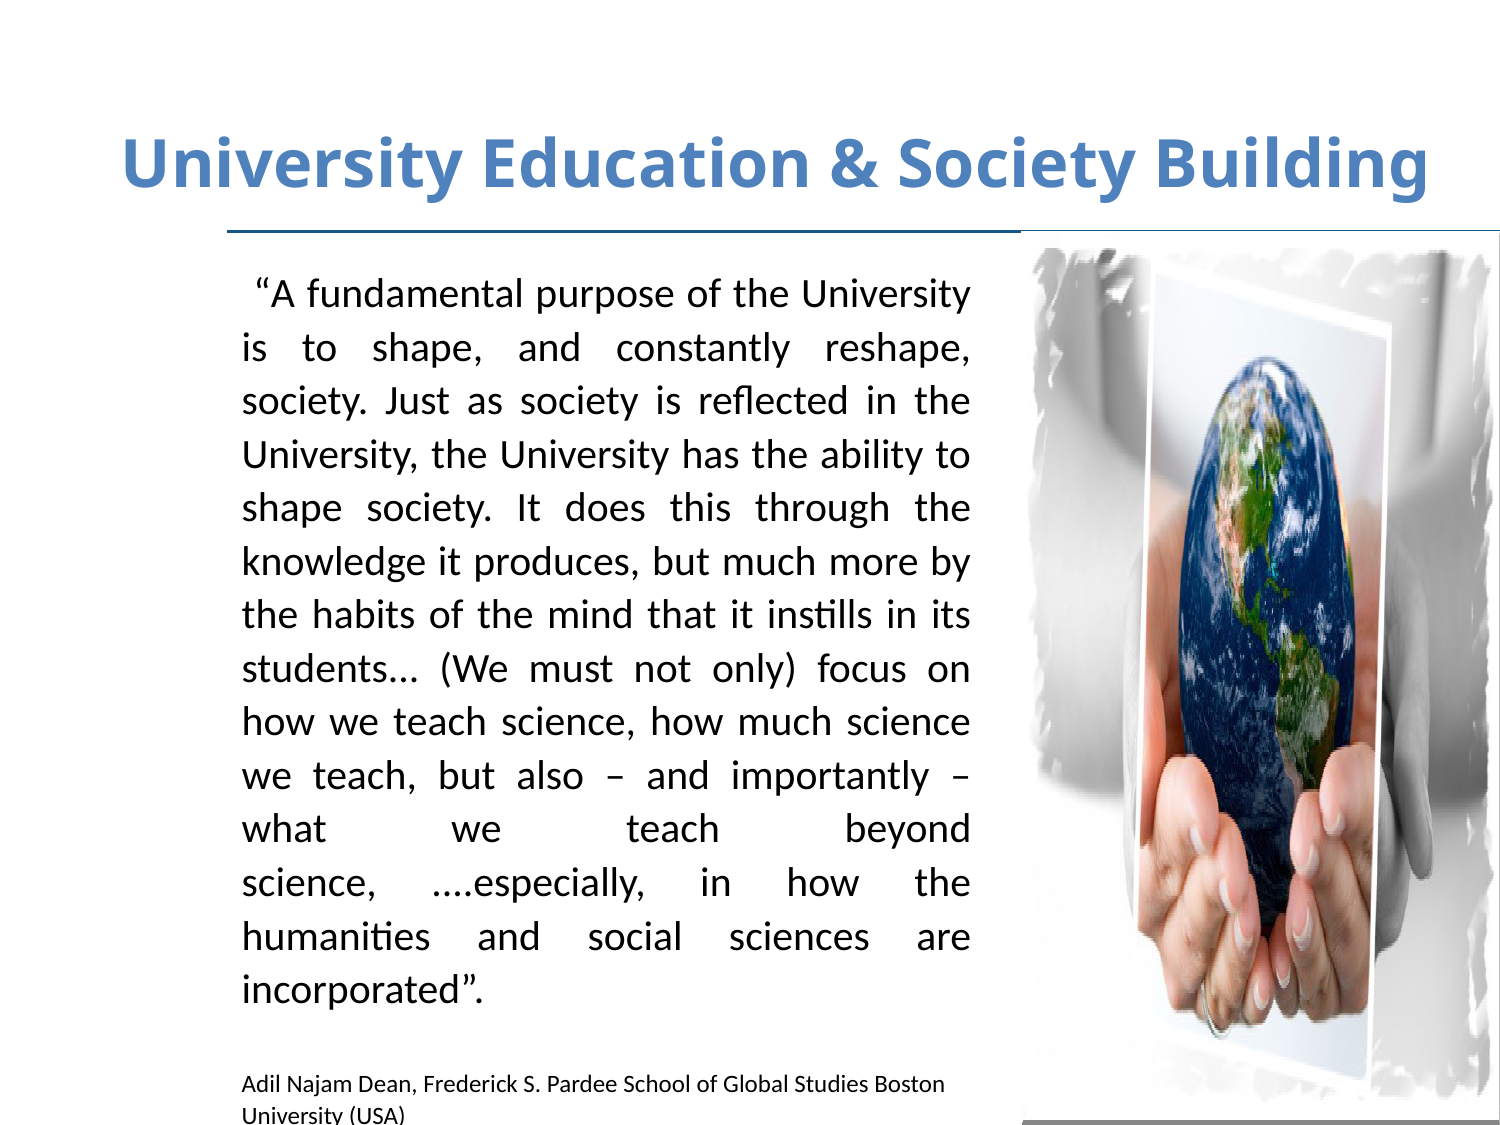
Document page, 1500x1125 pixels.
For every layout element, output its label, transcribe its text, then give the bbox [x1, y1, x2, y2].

text_box University Education & Society Building [64, 113, 1453, 209]
picture [1021, 231, 1500, 1125]
text_box “A fundamental purpose of the University is to shape, and constantly reshape, society. Just as society is reflected in the University, the University has the ability to shape society. It does this through the knowledge it produces, but much more by the habits of the mind that it instills in its students... (We must not only) focus on how we teach science, how much science we teach, but also – and importantly – what we teach beyond science, ....especially, in how the humanities and social sciences are incorporated”. Adil Najam Dean, Frederick S. Pardee School of Global Studies Boston University (USA) [226, 255, 987, 1125]
